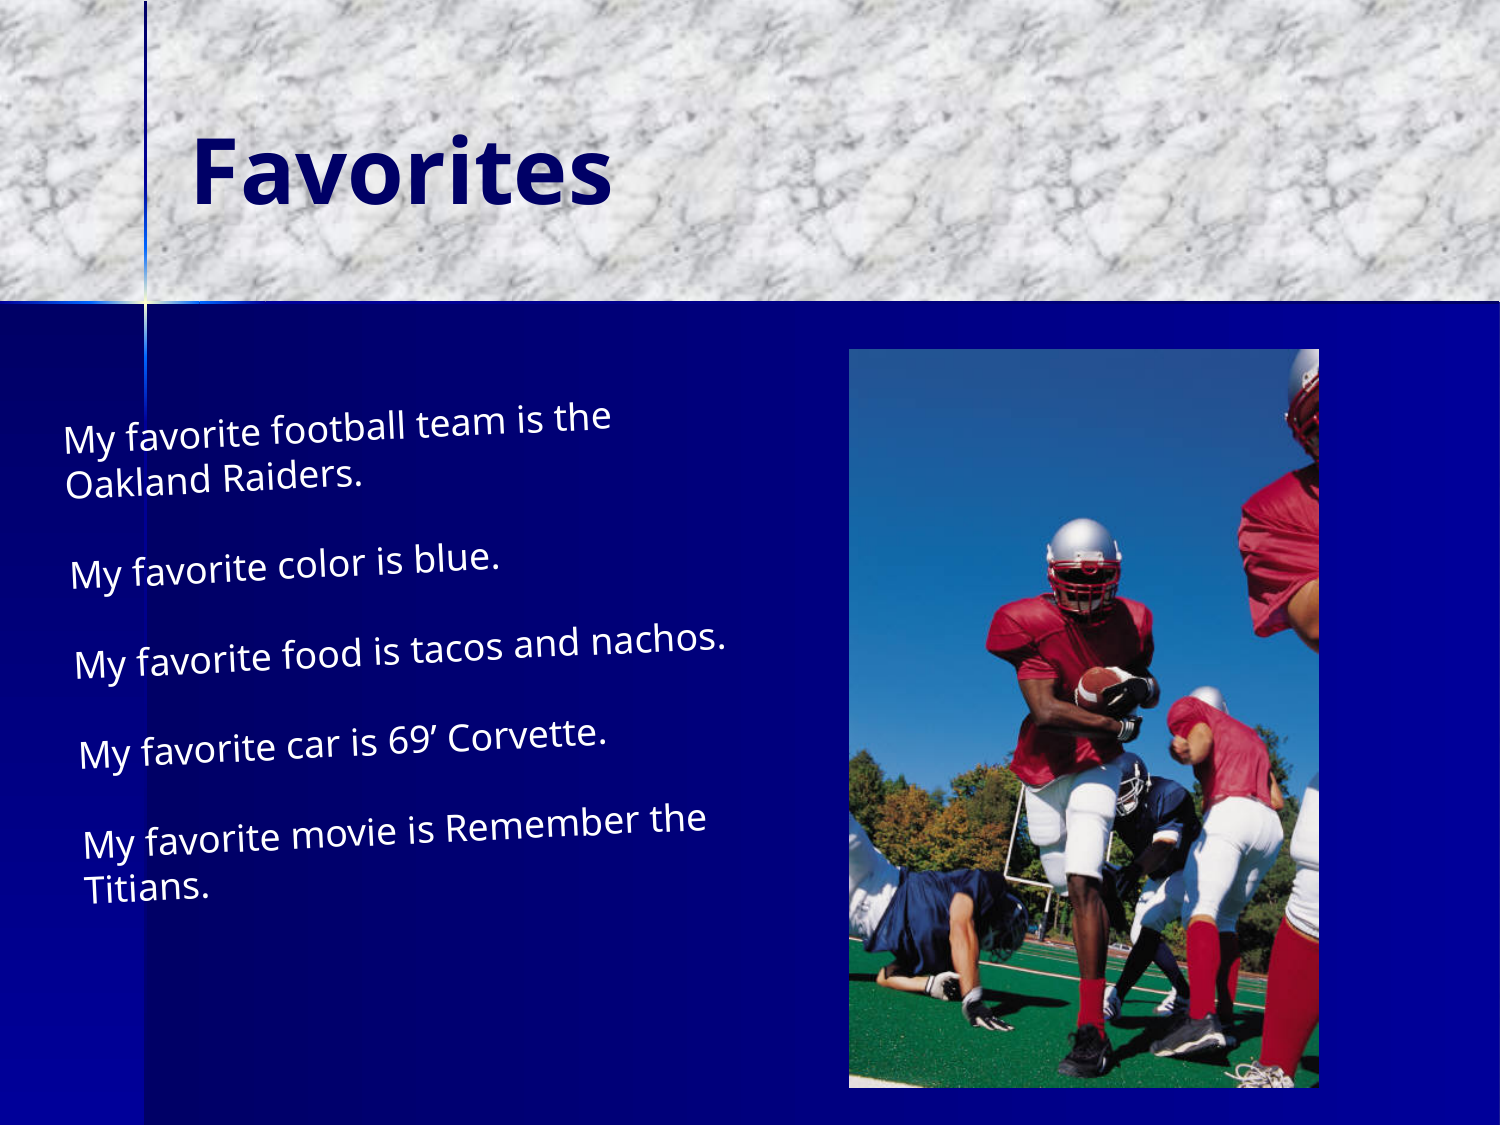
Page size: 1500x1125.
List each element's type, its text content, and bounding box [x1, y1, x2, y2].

title Favorites [174, 49, 1413, 286]
picture [0, 0, 1500, 302]
text_box My favorite football team is the Oakland Raiders. My favorite color is blue. My favorite food is tacos and nachos. My favorite car is 69’ Corvette. My favorite movie is Remember the Titians. [44, 331, 787, 978]
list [849, 349, 1319, 1088]
